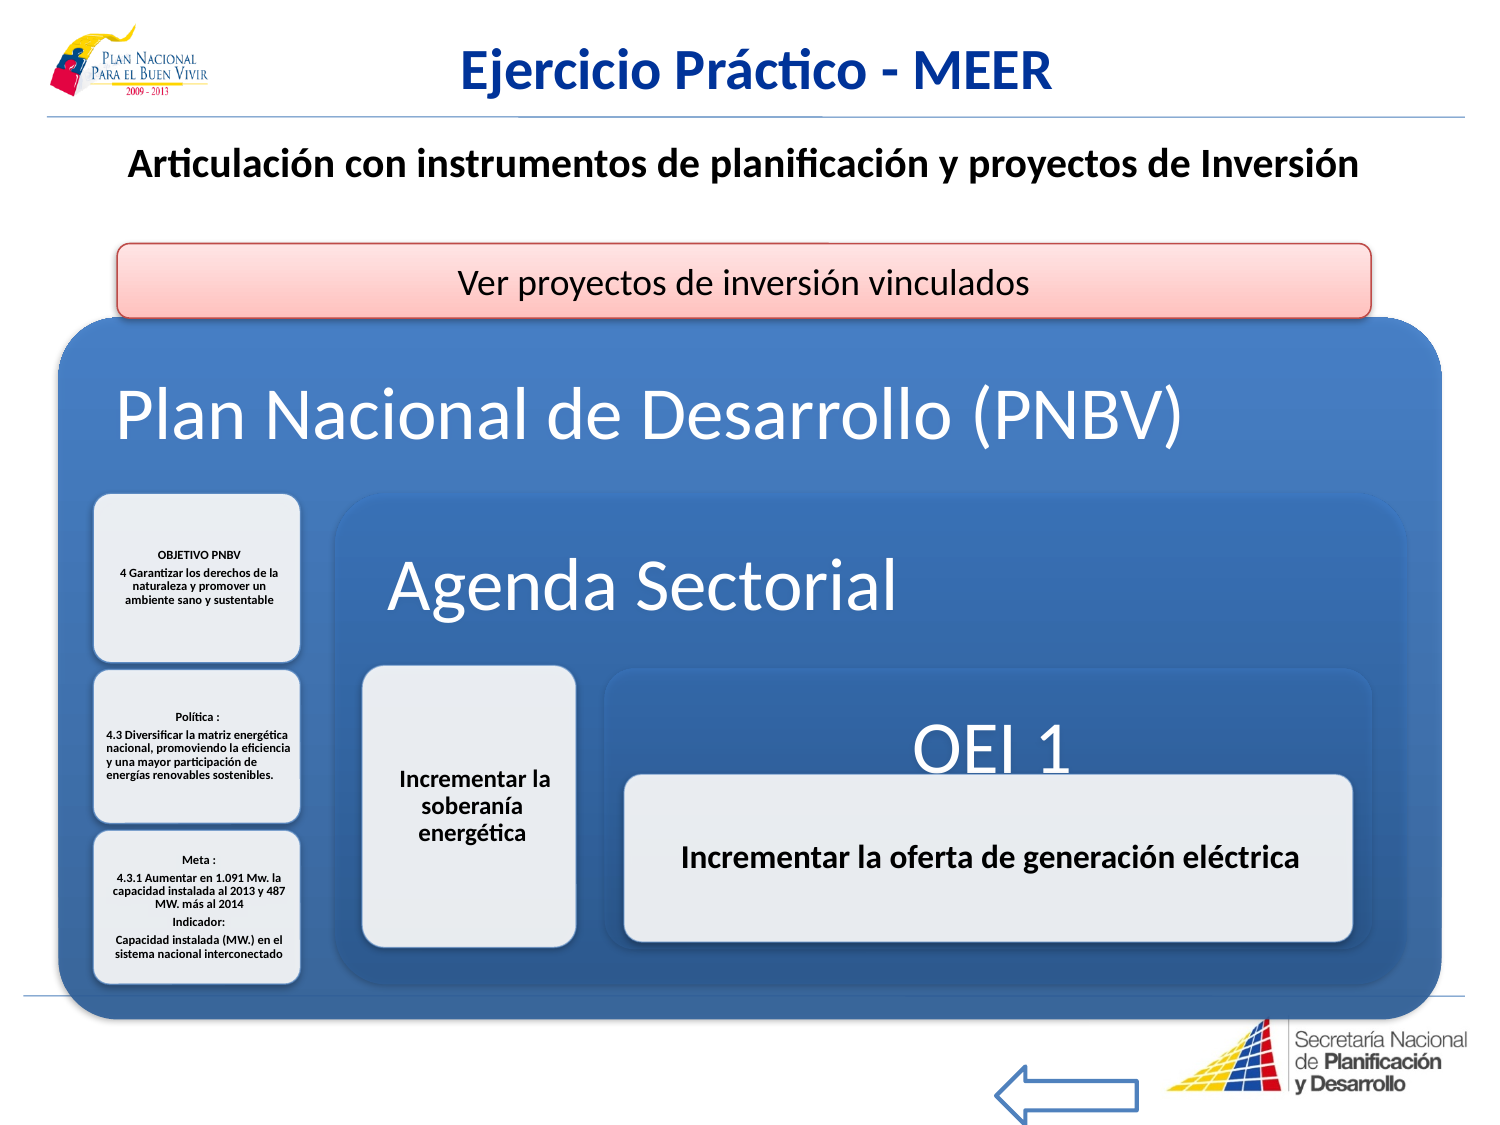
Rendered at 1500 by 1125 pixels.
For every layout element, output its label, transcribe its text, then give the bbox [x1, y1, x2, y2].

text_box Articulación con instrumentos de planificación y proyectos de Inversión [82, 128, 1407, 194]
picture [1160, 1007, 1473, 1100]
text_box Ver proyectos de inversión vinculados [116, 242, 1372, 316]
text_box Ejercicio Práctico - MEER [81, 0, 1432, 98]
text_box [58, 317, 1442, 1020]
text_box [993, 1064, 1139, 1125]
picture [46, 17, 211, 106]
